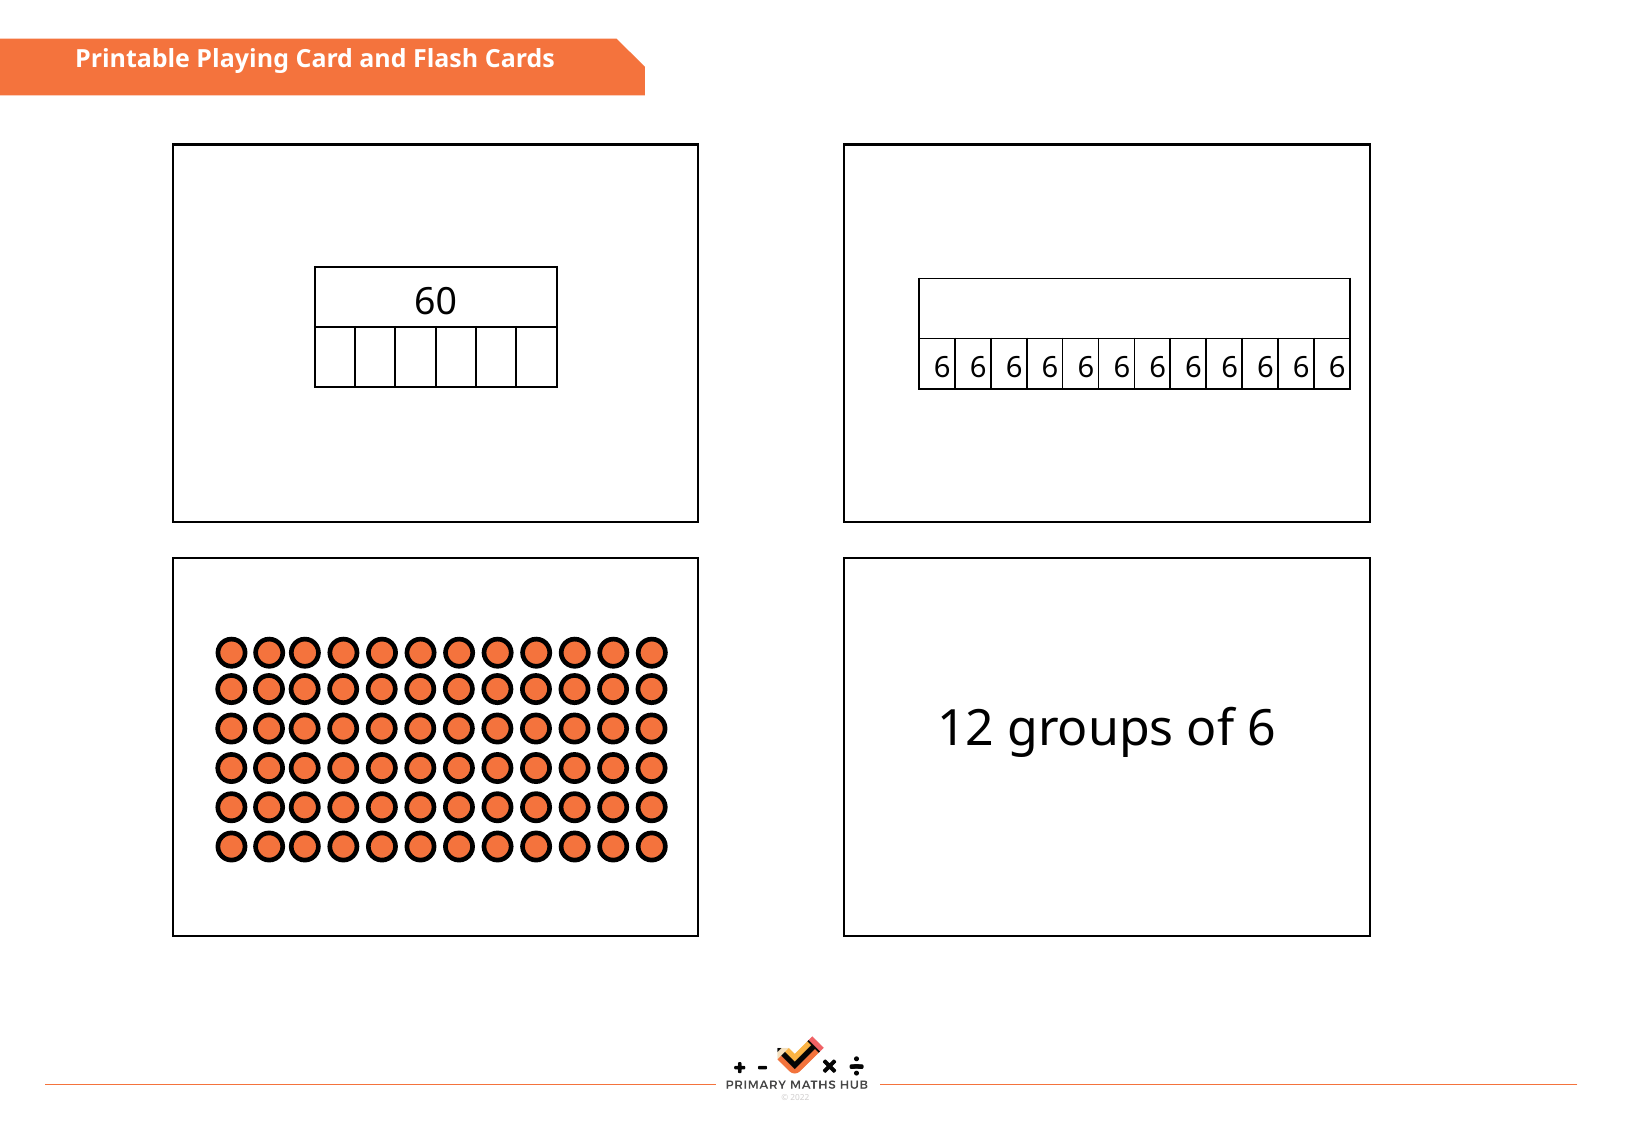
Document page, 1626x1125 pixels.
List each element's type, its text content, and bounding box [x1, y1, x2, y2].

text_box [444, 792, 474, 822]
text_box [367, 831, 397, 862]
table_header [920, 279, 1349, 338]
text_box [254, 831, 284, 862]
text_box [289, 674, 320, 704]
table_cell 6 [920, 339, 954, 388]
text_box [598, 638, 628, 668]
text_box [328, 674, 358, 704]
text_box [254, 713, 284, 744]
text_box [254, 792, 284, 822]
text_box [559, 674, 590, 704]
text_box [254, 674, 284, 704]
text_box [444, 674, 474, 704]
text_box [482, 753, 513, 783]
text_box [521, 713, 551, 744]
text_box [254, 638, 284, 668]
text_box [172, 143, 699, 523]
text_box [636, 753, 667, 783]
text_box [216, 753, 247, 783]
text_box [328, 831, 359, 862]
text_box [328, 713, 358, 744]
text_box [560, 831, 590, 862]
text_box [637, 792, 667, 822]
text_box [482, 674, 513, 704]
text_box [405, 753, 435, 783]
picture [722, 1034, 872, 1094]
table_cell 6 [956, 339, 990, 388]
text_box [290, 638, 320, 668]
text_box [405, 674, 435, 704]
table_cell 6 [992, 339, 1026, 388]
text_box [367, 713, 397, 744]
table_cell 6 [1099, 339, 1134, 388]
text_box [598, 792, 628, 822]
table_cell 6 [1063, 339, 1098, 388]
table_cell 6 [1315, 339, 1349, 388]
text_box [444, 831, 474, 862]
table_cell 6 [1135, 339, 1169, 388]
table_cell 6 [1028, 339, 1062, 388]
text_box [636, 713, 667, 744]
table_cell 6 [1243, 339, 1277, 388]
text_box [559, 713, 590, 744]
text_box [559, 792, 590, 822]
text_box [289, 713, 320, 744]
text_box [521, 792, 551, 822]
text_box [405, 792, 436, 822]
text_box [521, 674, 551, 704]
text_box [598, 831, 628, 862]
table_cell 6 [1279, 339, 1313, 388]
text_box [367, 753, 397, 783]
text_box [521, 753, 551, 783]
text_box [290, 753, 320, 783]
text_box [482, 713, 513, 744]
text_box [216, 674, 246, 704]
text_box [444, 753, 474, 783]
text_box [328, 792, 358, 822]
table_cell [356, 328, 394, 386]
text_box [216, 638, 247, 668]
text_box [172, 557, 699, 937]
text_box [444, 713, 474, 744]
text_box [598, 674, 628, 704]
text_box © 2022 [720, 1084, 870, 1110]
text_box [482, 638, 513, 668]
text_box [843, 557, 1371, 937]
text_box [843, 143, 1371, 523]
text_box [598, 753, 628, 783]
table_cell [396, 328, 435, 386]
table_cell [316, 328, 354, 386]
text_box Printable Playing Card and Flash Cards [0, 37, 646, 97]
text_box 12 groups of 6 [844, 688, 1370, 763]
text_box [521, 831, 551, 862]
text_box [637, 831, 667, 862]
text_box [328, 753, 358, 783]
text_box [290, 792, 320, 822]
text_box [216, 792, 247, 822]
text_box [598, 713, 628, 744]
text_box [521, 638, 551, 668]
text_box [367, 674, 397, 704]
text_box [405, 831, 436, 862]
text_box [559, 753, 590, 783]
text_box [216, 713, 246, 744]
text_box [254, 753, 284, 783]
text_box [482, 831, 513, 862]
text_box [560, 638, 590, 668]
text_box [637, 638, 667, 668]
text_box [290, 831, 320, 862]
table_cell 6 [1171, 339, 1205, 388]
text_box [444, 638, 474, 668]
text_box [367, 792, 397, 822]
table_cell [477, 328, 515, 386]
table_header 60 [316, 268, 556, 326]
text_box [328, 638, 359, 668]
text_box [367, 638, 397, 668]
text_box [482, 792, 513, 822]
text_box [636, 674, 667, 704]
table_cell 6 [1207, 339, 1241, 388]
table_cell [437, 328, 475, 386]
text_box [405, 638, 436, 668]
text_box [405, 713, 435, 744]
text_box [216, 831, 247, 862]
table_cell [517, 328, 556, 386]
